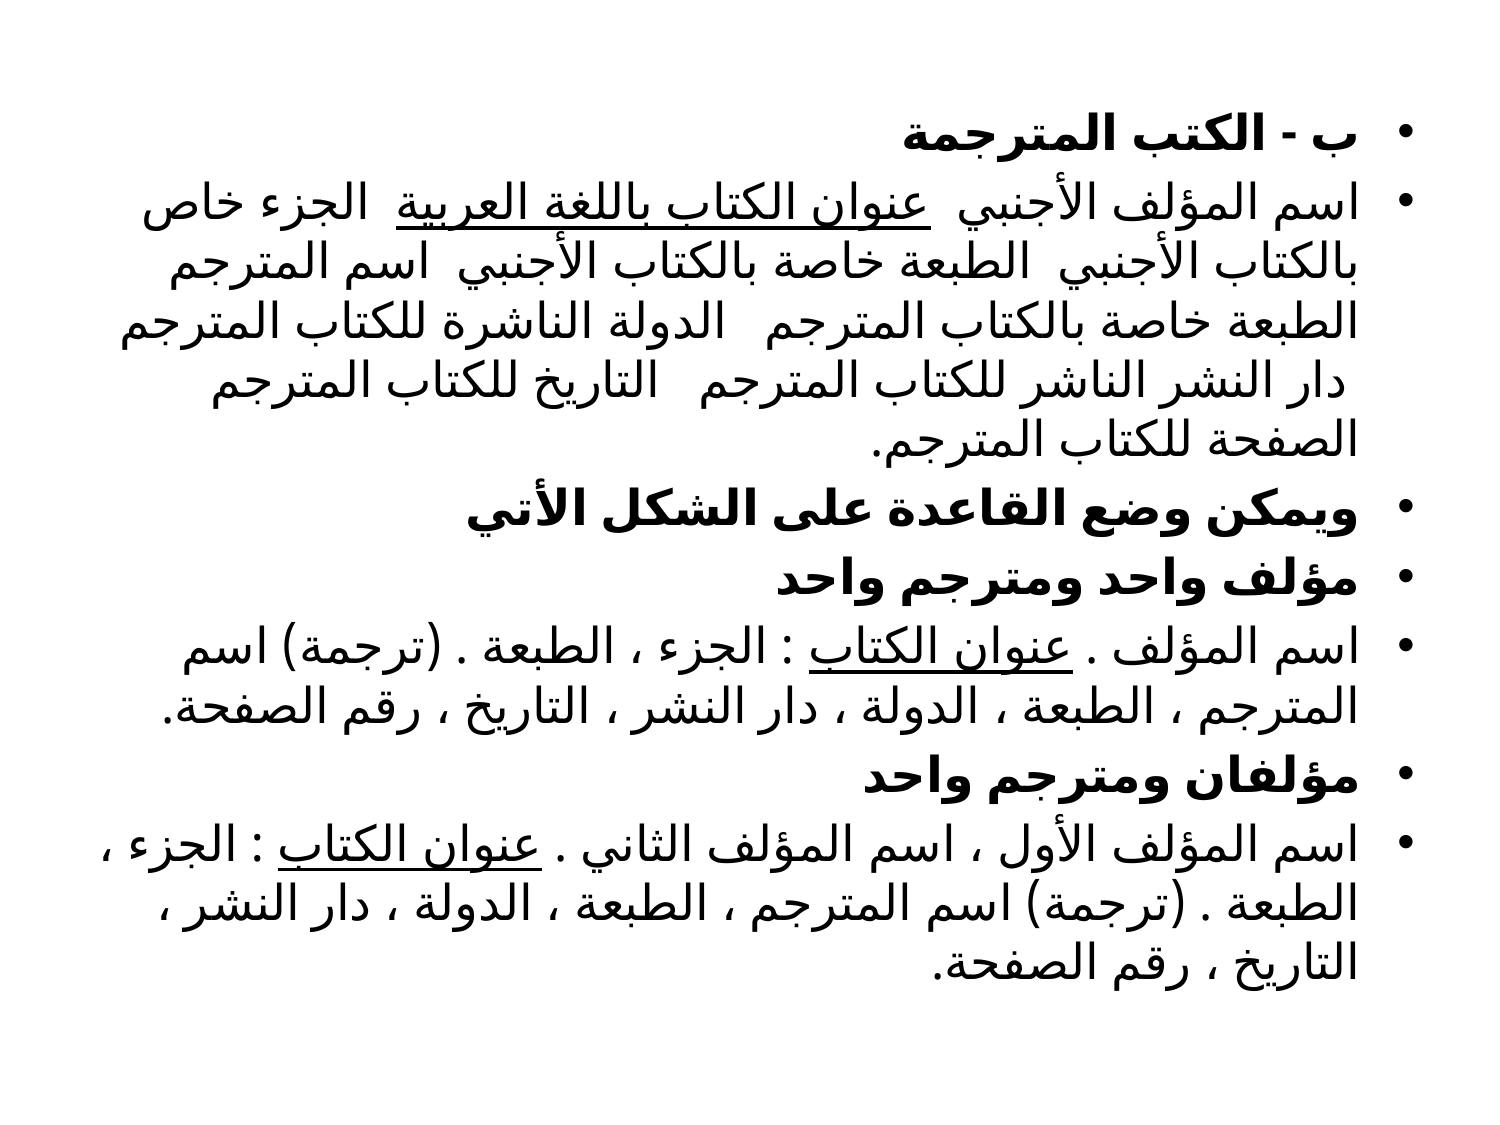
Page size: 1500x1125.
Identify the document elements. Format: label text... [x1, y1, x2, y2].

list ب - الكتب المترجمة اسم المؤلف الأجنبي عنوان الكتاب باللغة العربية الجزء خاص بالكتاب الأجنبي الطبعة خاصة بالكتاب الأجنبي اسم المترجم الطبعة خاصة بالكتاب المترجم الدولة الناشرة للكتاب المترجم دار النشر الناشر للكتاب المترجم التاريخ للكتاب المترجم الصفحة للكتاب المترجم. ويمكن وضع القاعدة على الشكل الأتي مؤلف واحد ومترجم واحد اسم المؤلف . عنوان الكتاب : الجزء ، الطبعة . (ترجمة) اسم المترجم ، الطبعة ، الدولة ، دار النشر ، التاريخ ، رقم الصفحة. مؤلفان ومترجم واحد اسم المؤلف الأول ، اسم المؤلف الثاني . عنوان الكتاب : الجزء ، الطبعة . (ترجمة) اسم المترجم ، الطبعة ، الدولة ، دار النشر ، التاريخ ، رقم الصفحة. [75, 93, 1425, 1005]
